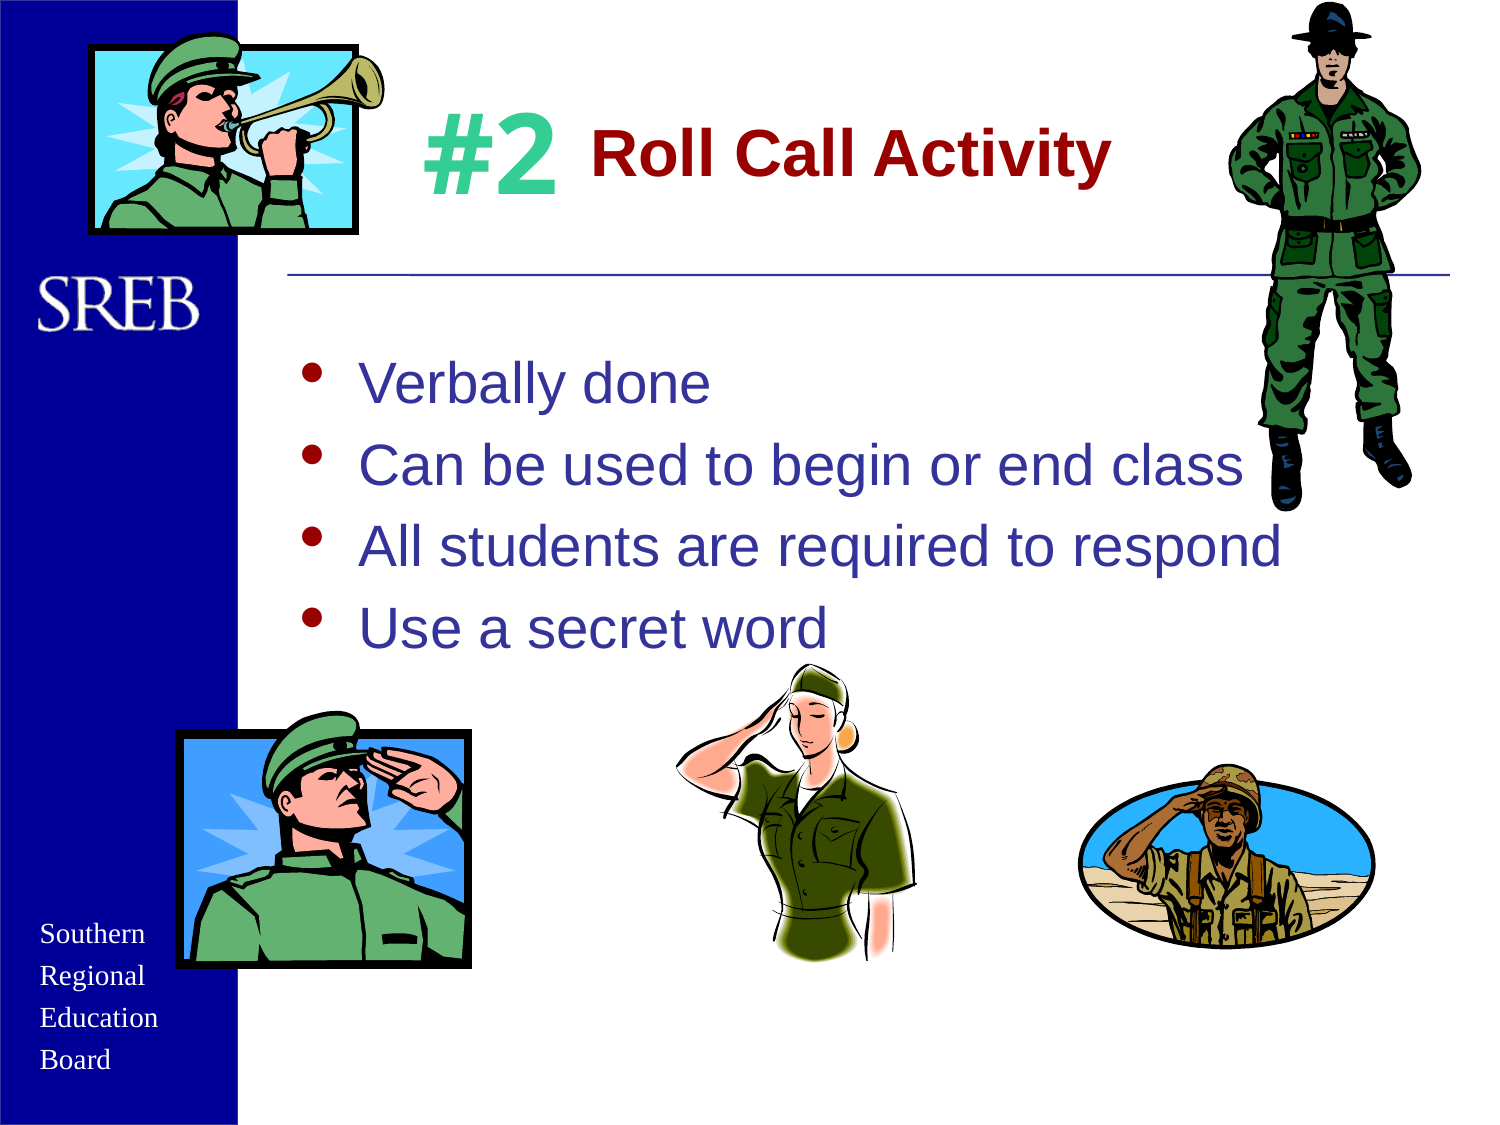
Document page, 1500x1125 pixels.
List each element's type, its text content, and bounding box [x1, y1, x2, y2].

picture [1226, 0, 1426, 513]
title Roll Call Activity [574, 74, 1221, 226]
picture [37, 274, 200, 332]
picture [87, 24, 388, 236]
picture [174, 699, 473, 970]
text_box #2 [407, 74, 574, 225]
list Verbally done Can be used to begin or end class All students are required to respond Use a secret word [287, 337, 1388, 726]
picture [674, 662, 918, 964]
picture [1074, 762, 1380, 956]
